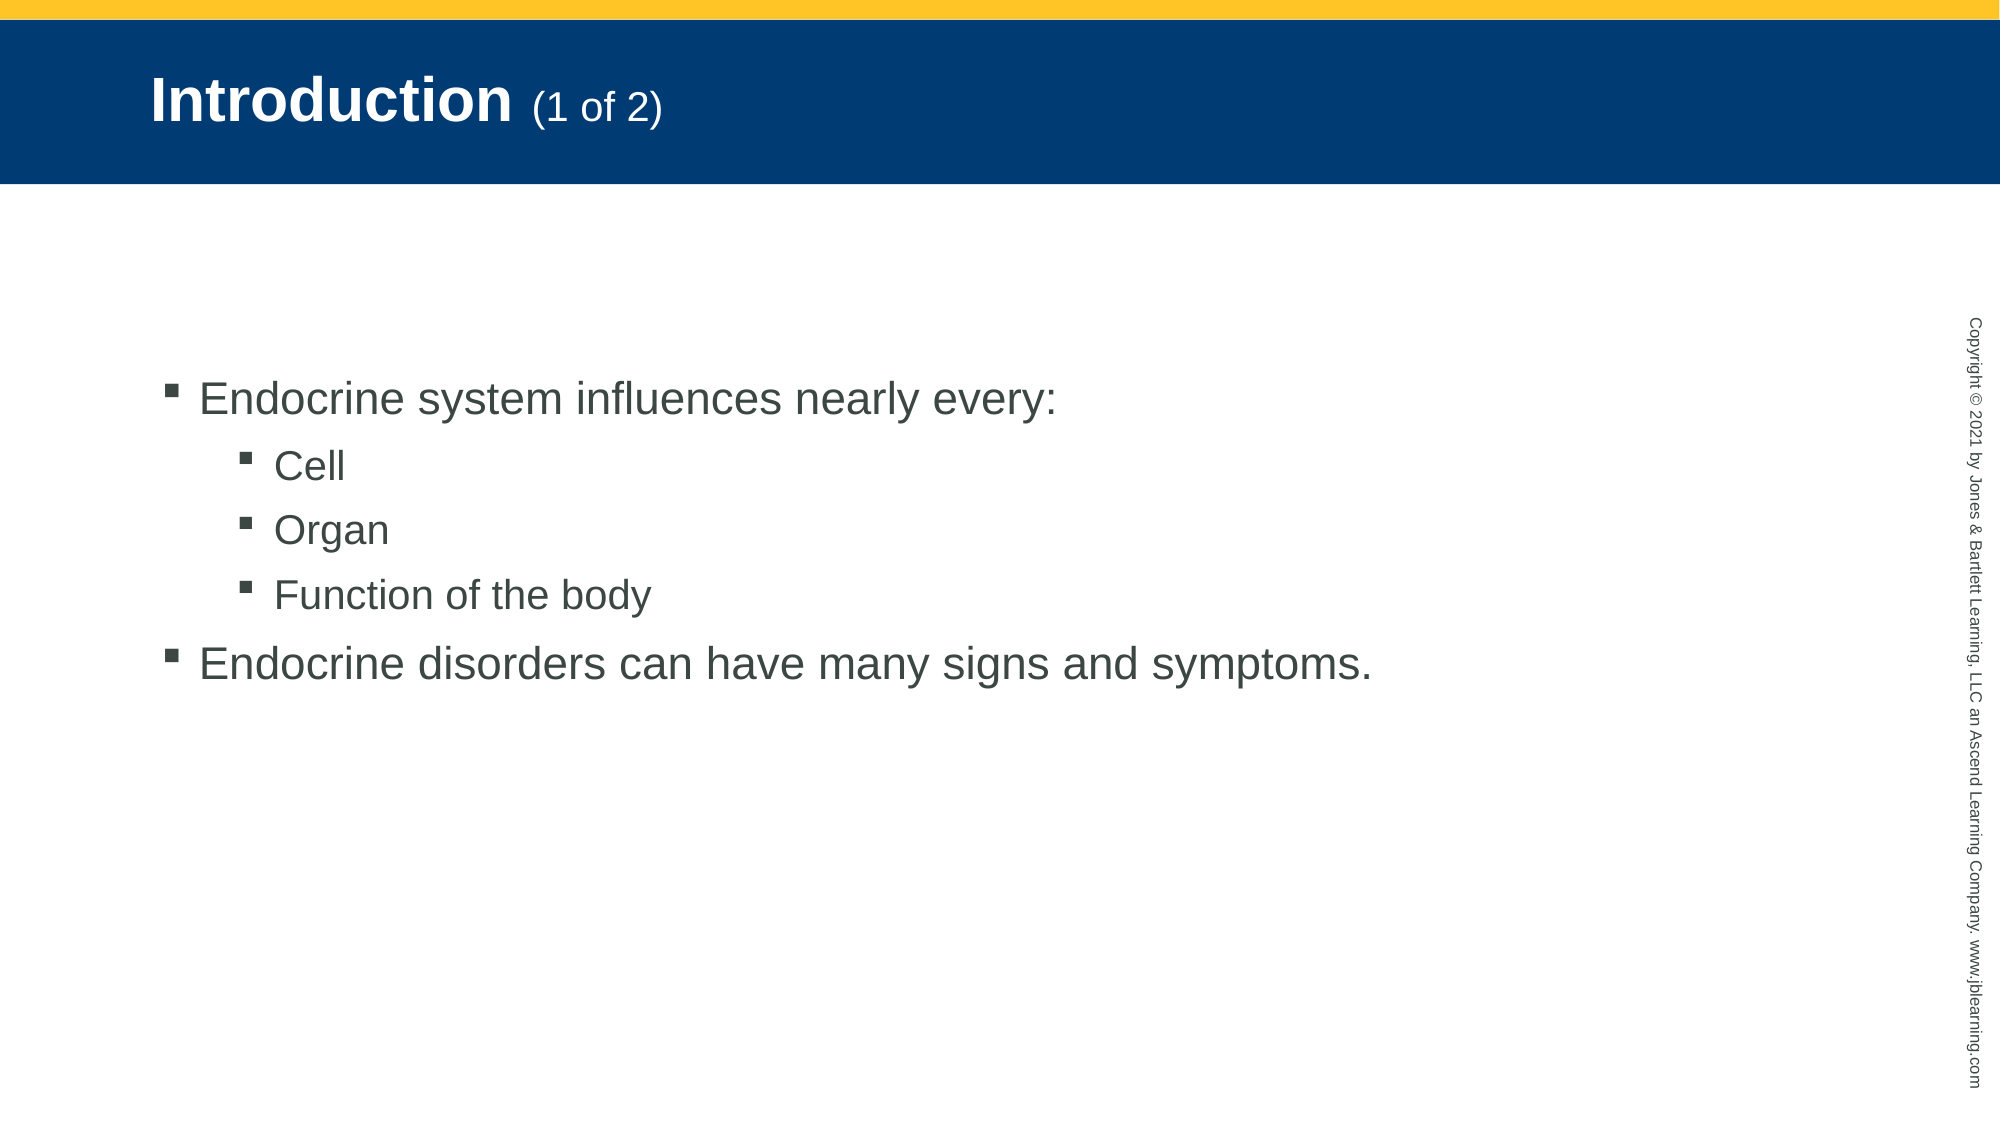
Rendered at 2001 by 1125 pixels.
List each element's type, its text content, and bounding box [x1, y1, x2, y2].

title Introduction (1 of 2) [0, 19, 2000, 185]
list Endocrine system influences nearly every: Cell Organ Function of the body Endocrine disorders can have many signs and symptoms. [146, 361, 1859, 1016]
